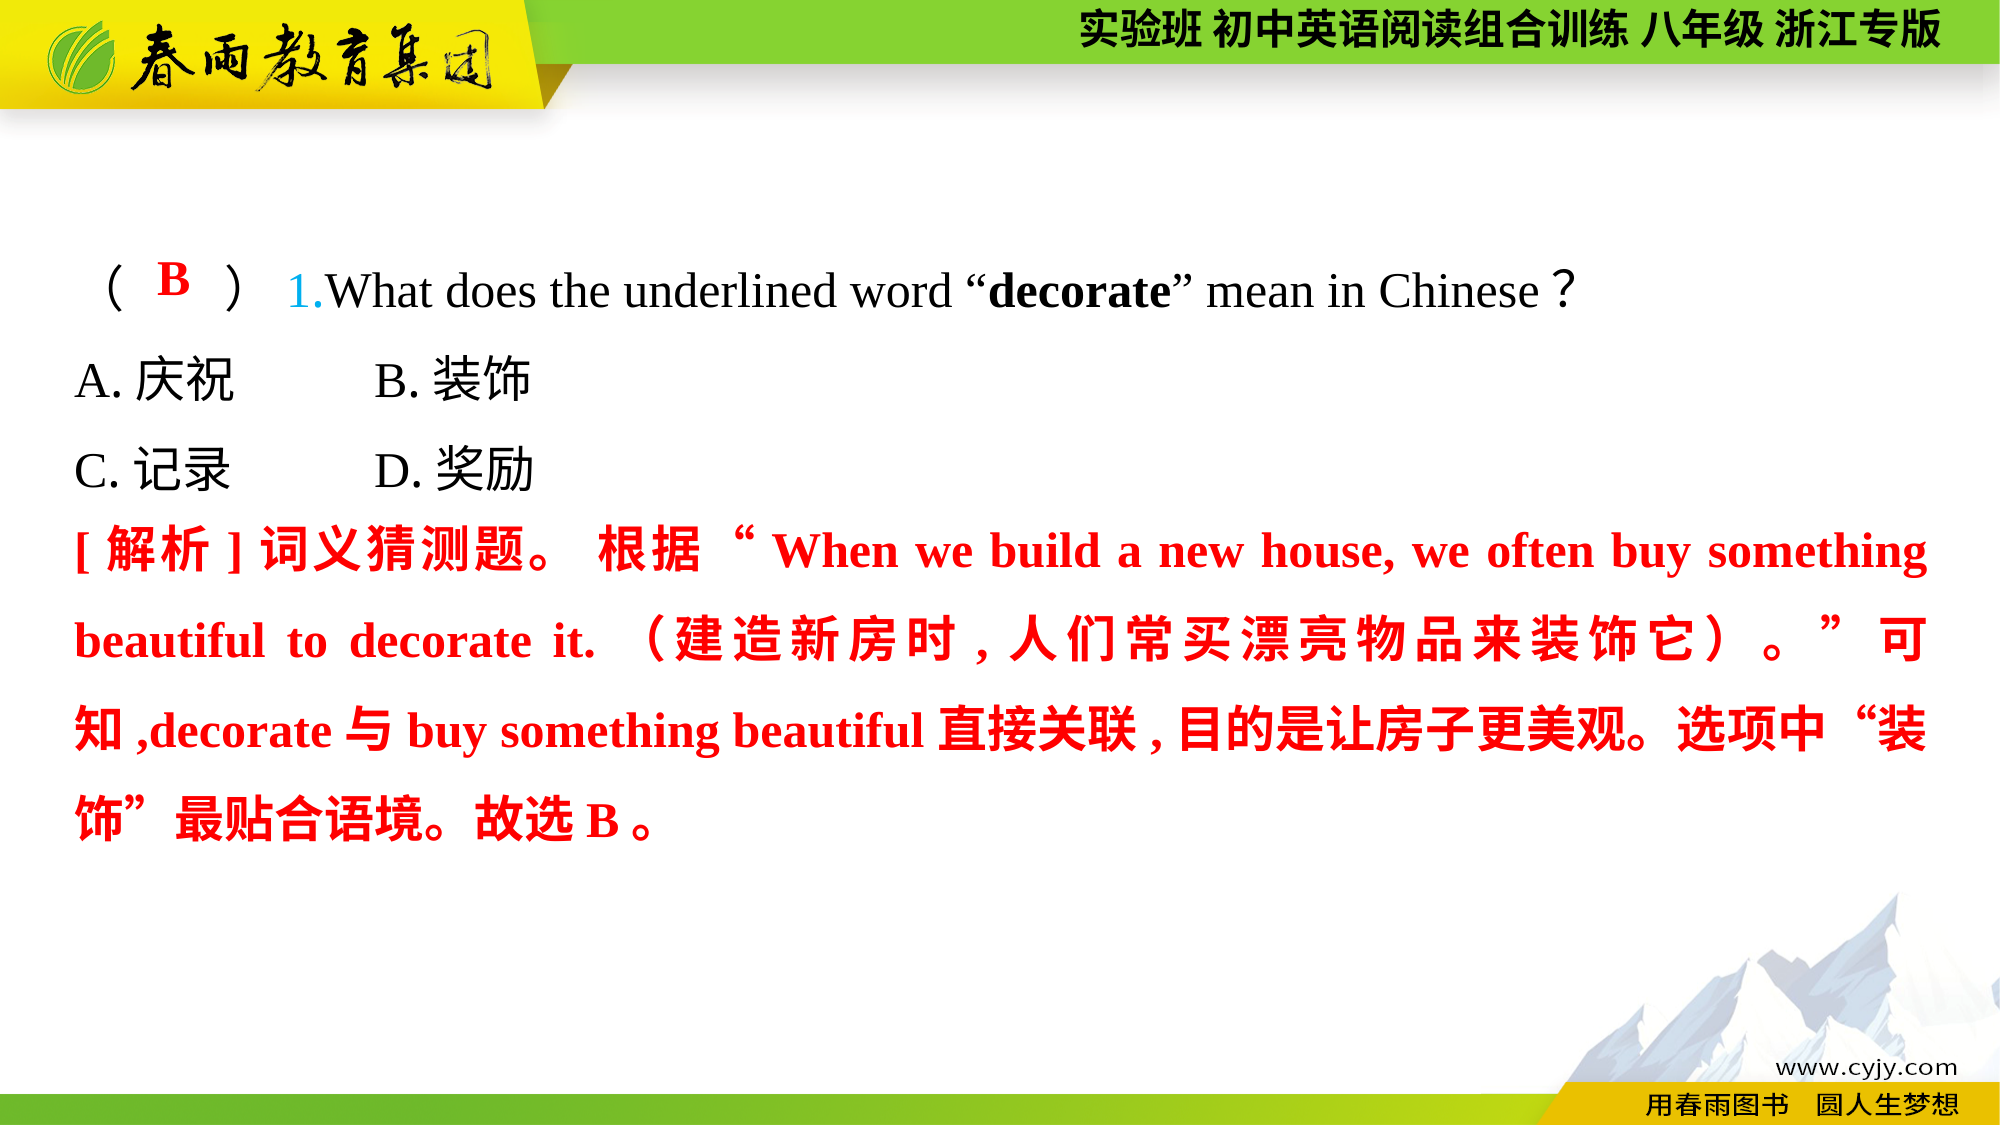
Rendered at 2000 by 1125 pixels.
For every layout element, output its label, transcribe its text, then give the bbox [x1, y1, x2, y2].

text_box [解析]词义猜测题。 根据“When we build a new house, we often buy something beautiful to decorate it.（建造新房时,人们常买漂亮物品来装饰它）。”可知,decorate与buy something beautiful直接关联,目的是让房子更美观。选项中“装饰”最贴合语境。故选B。 [59, 479, 1944, 855]
picture [0, 0, 2000, 1125]
list （ ）1.What does the underlined word “decorate” mean in Chinese？ A.庆祝 B.装饰 C.记录 D.奖励 [59, 219, 1944, 479]
text_box B [142, 237, 206, 313]
